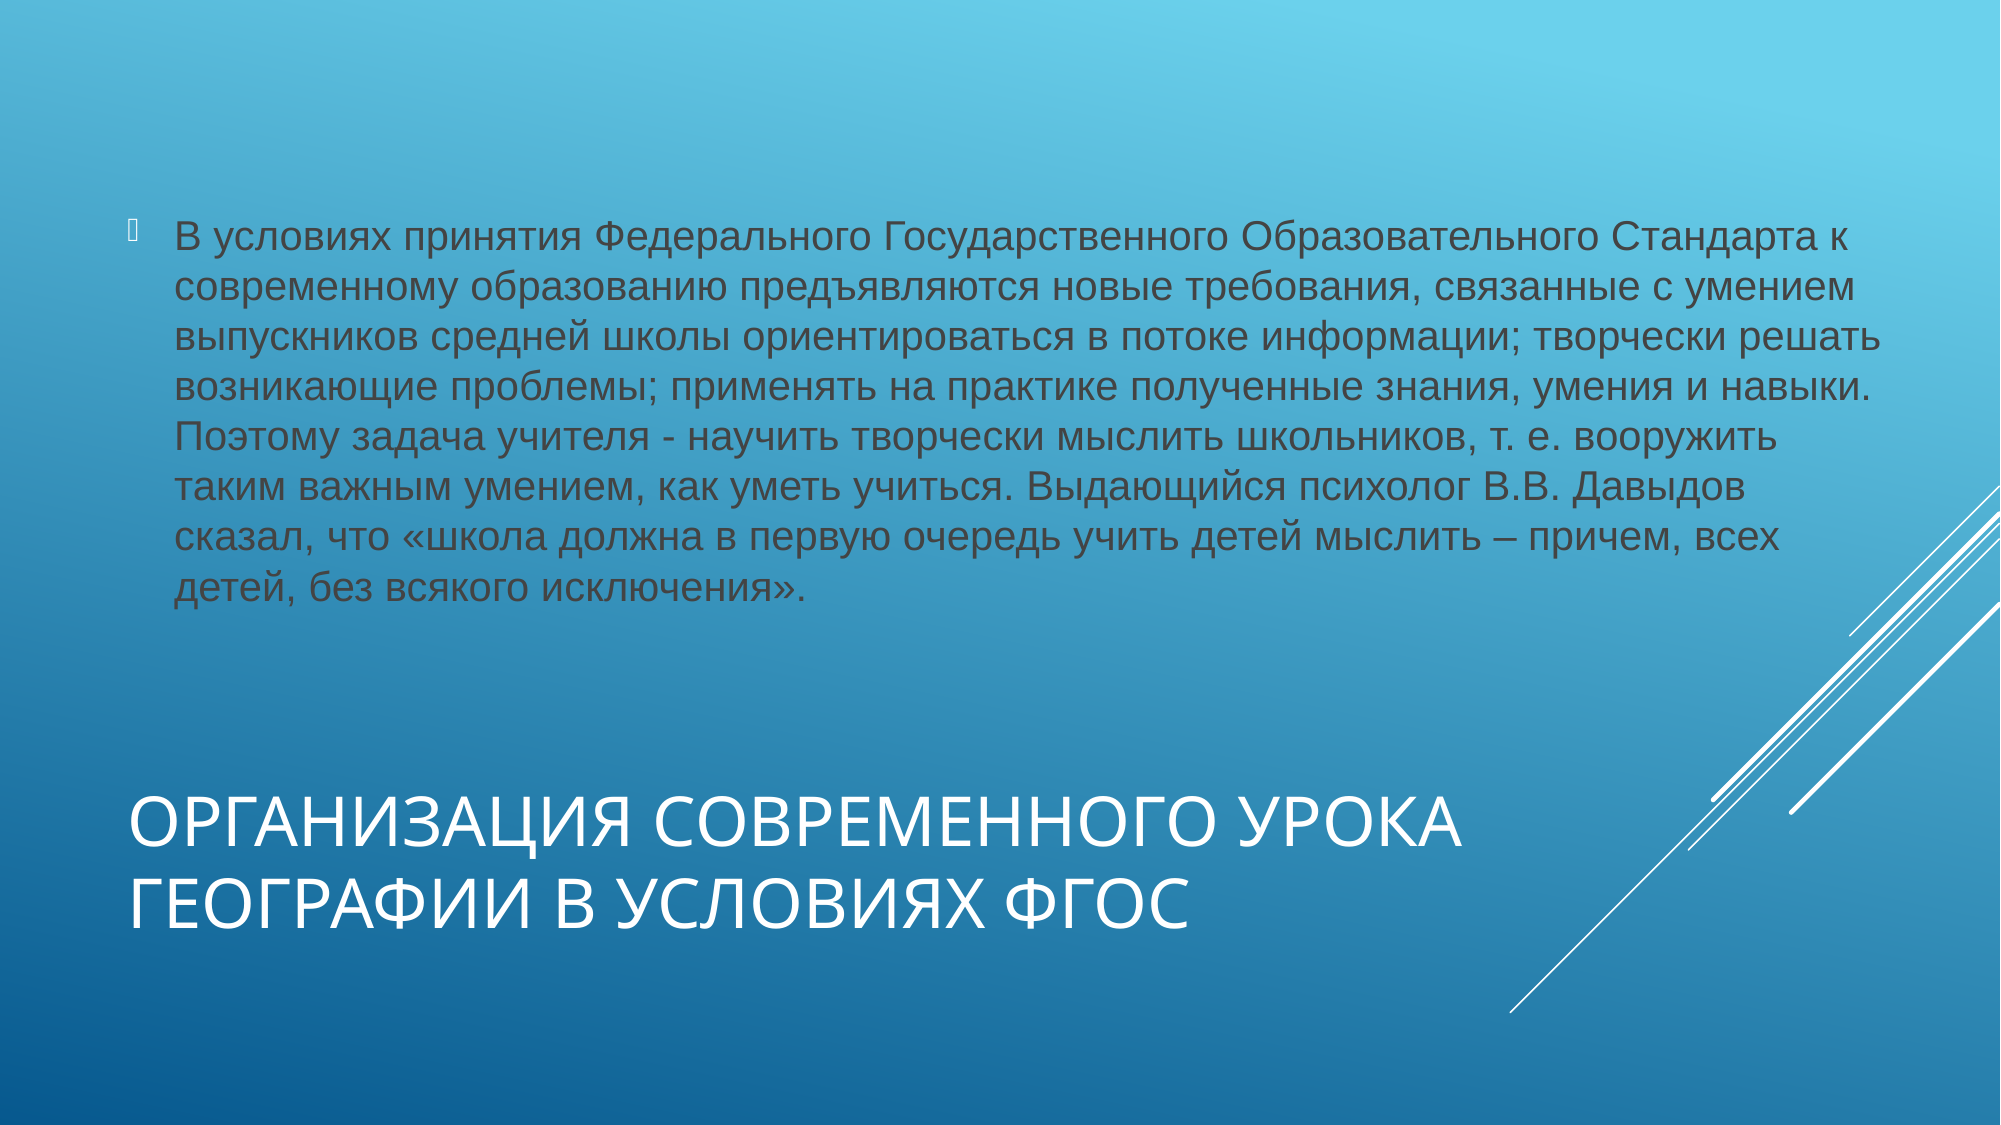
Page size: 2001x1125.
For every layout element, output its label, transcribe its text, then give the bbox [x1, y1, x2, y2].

title Организация современного урока географии в условиях фгос [112, 736, 1513, 984]
list В условиях принятия Федерального Государственного Образовательного Стандарта к современному образованию предъявляются новые требования, связанные с умением выпускников средней школы ориентироваться в потоке информации; творчески решать возникающие проблемы; применять на практике полученные знания, умения и навыки. Поэтому задача учителя - научить творчески мыслить школьников, т. е. вооружить таким важным умением, как уметь учиться. Выдающийся психолог В.В. Давыдов сказал, что «школа должна в первую очередь учить детей мыслить – причем, всех детей, без всякого исключения». [112, 112, 1907, 706]
